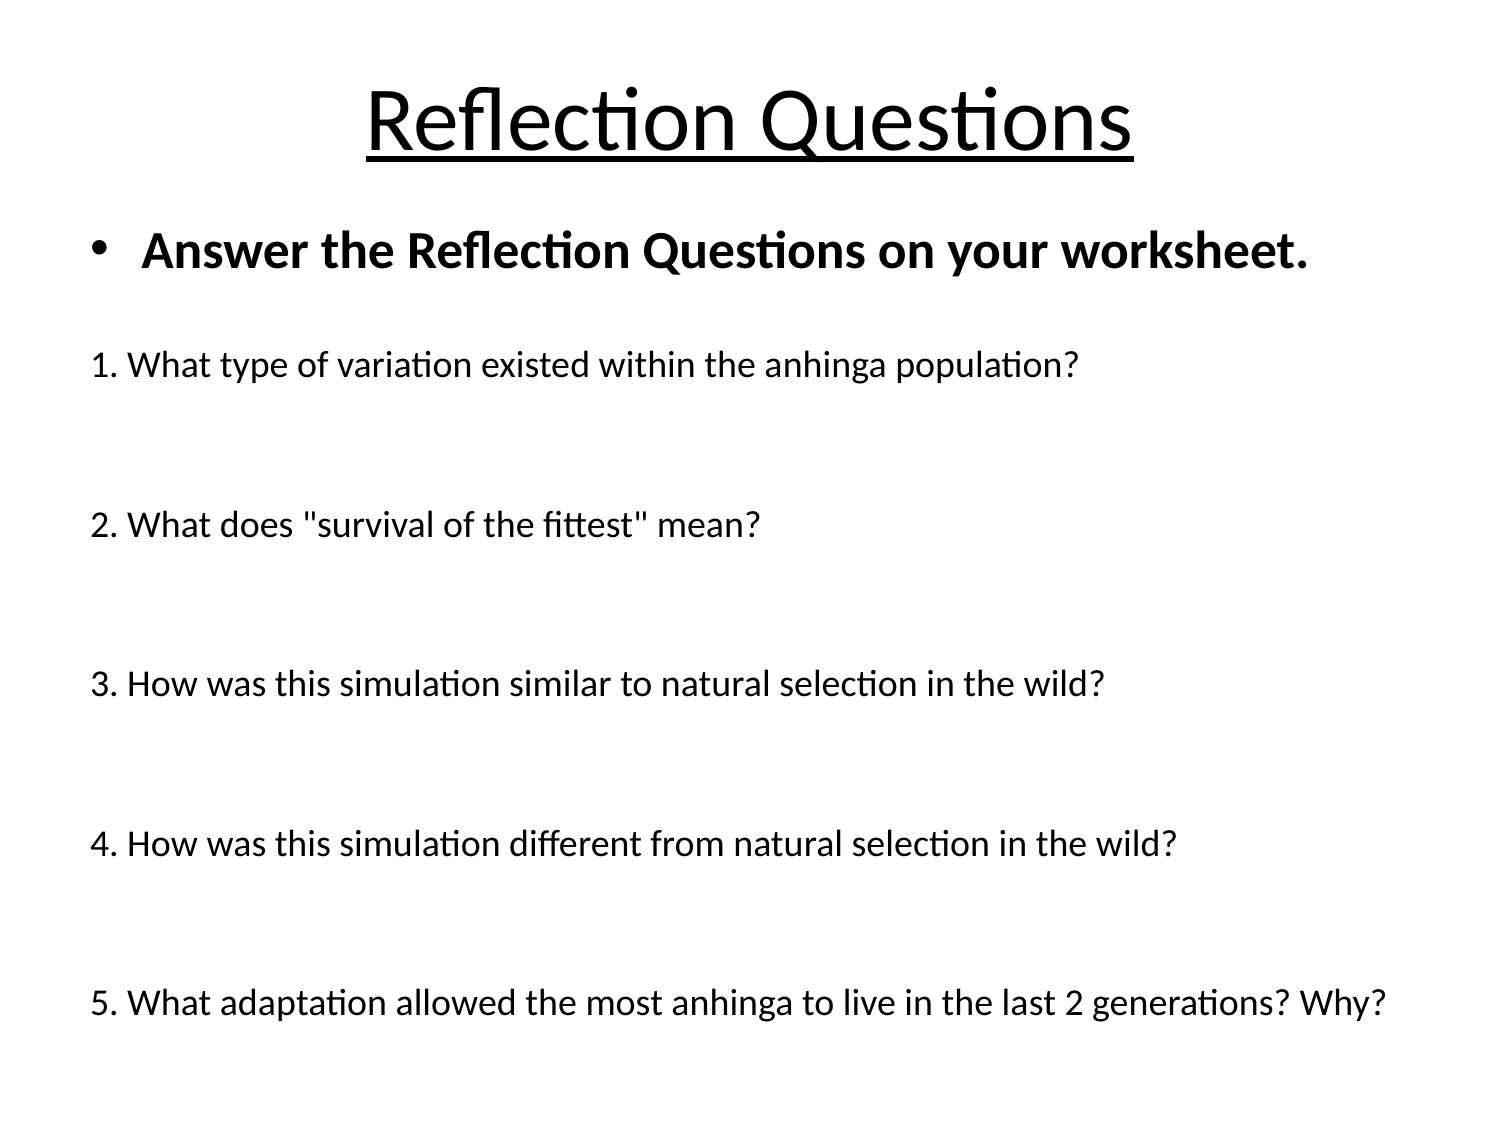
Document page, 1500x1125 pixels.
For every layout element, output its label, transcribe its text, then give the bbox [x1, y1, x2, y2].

list Answer the Reflection Questions on your worksheet. 1. What type of variation existed within the anhinga population? 2. What does "survival of the fittest" mean? 3. How was this simulation similar to natural selection in the wild? 4. How was this simulation different from natural selection in the wild? 5. What adaptation allowed the most anhinga to live in the last 2 generations? Why? [75, 207, 1425, 1076]
title Reflection Questions [75, 20, 1425, 207]
